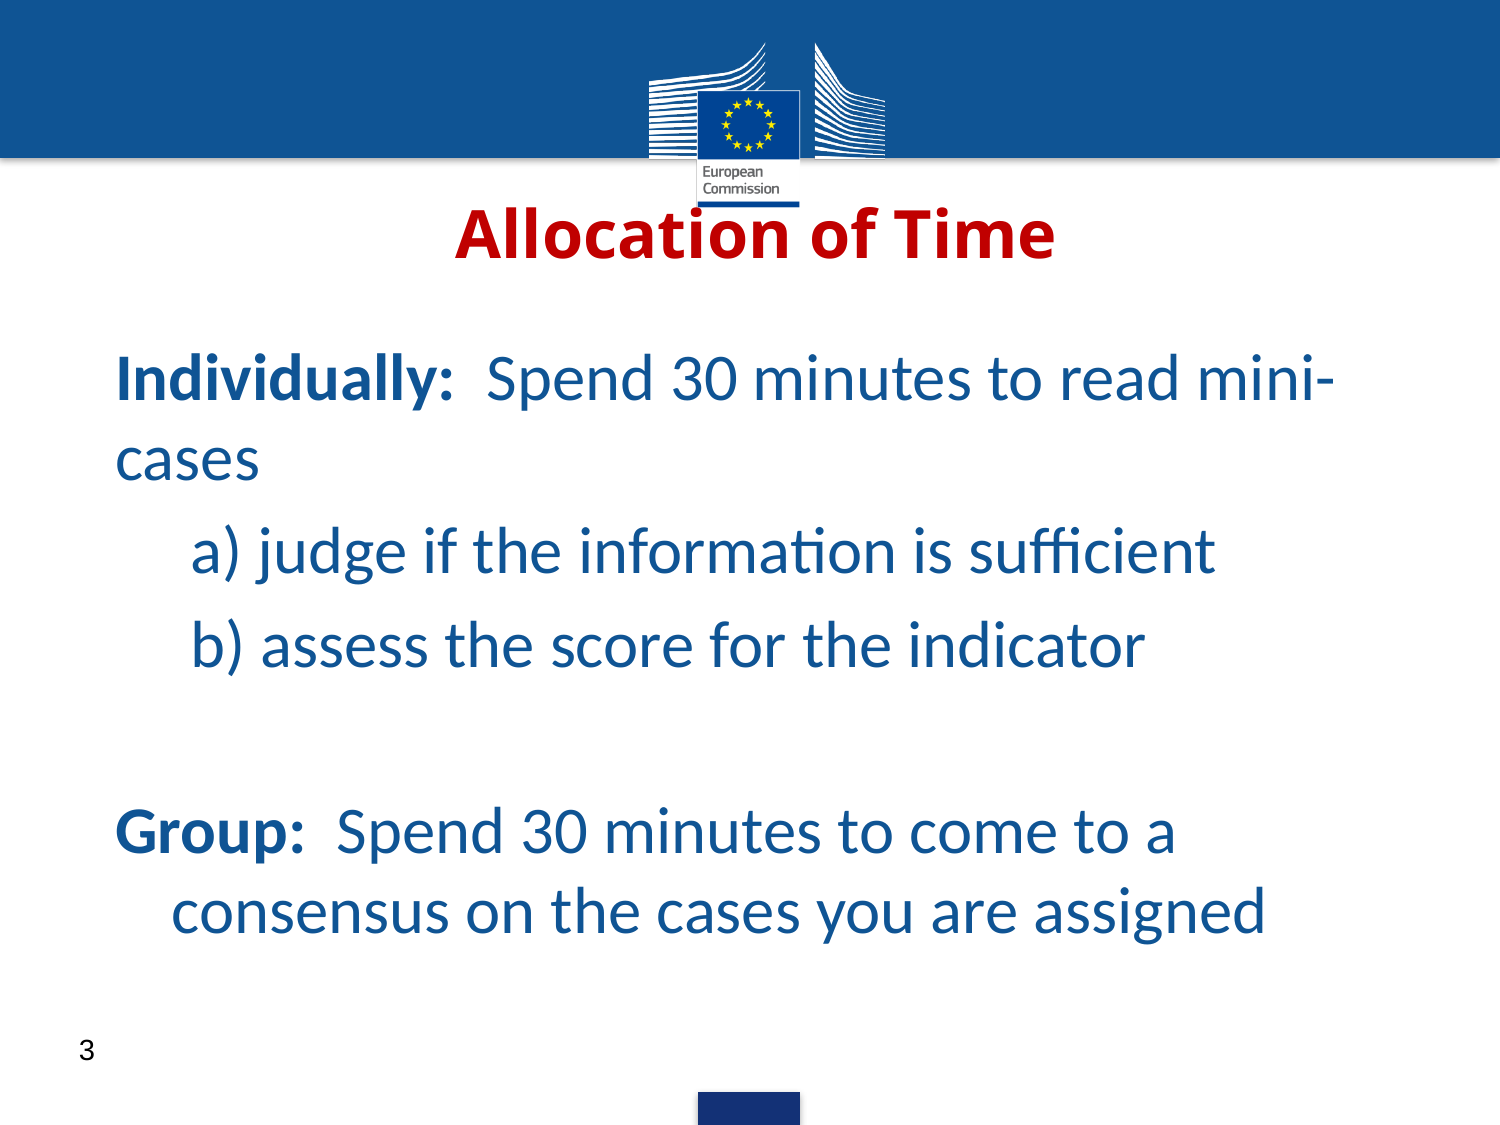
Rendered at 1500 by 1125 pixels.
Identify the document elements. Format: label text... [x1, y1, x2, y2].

list Individually: Spend 30 minutes to read mini-cases a) judge if the information is sufficient b) assess the score for the indicator Group: Spend 30 minutes to come to a consensus on the cases you are assigned [100, 326, 1372, 1024]
picture [649, 42, 885, 149]
slide_number 3 [13, 1023, 111, 1105]
title Allocation of Time [13, 149, 1500, 315]
